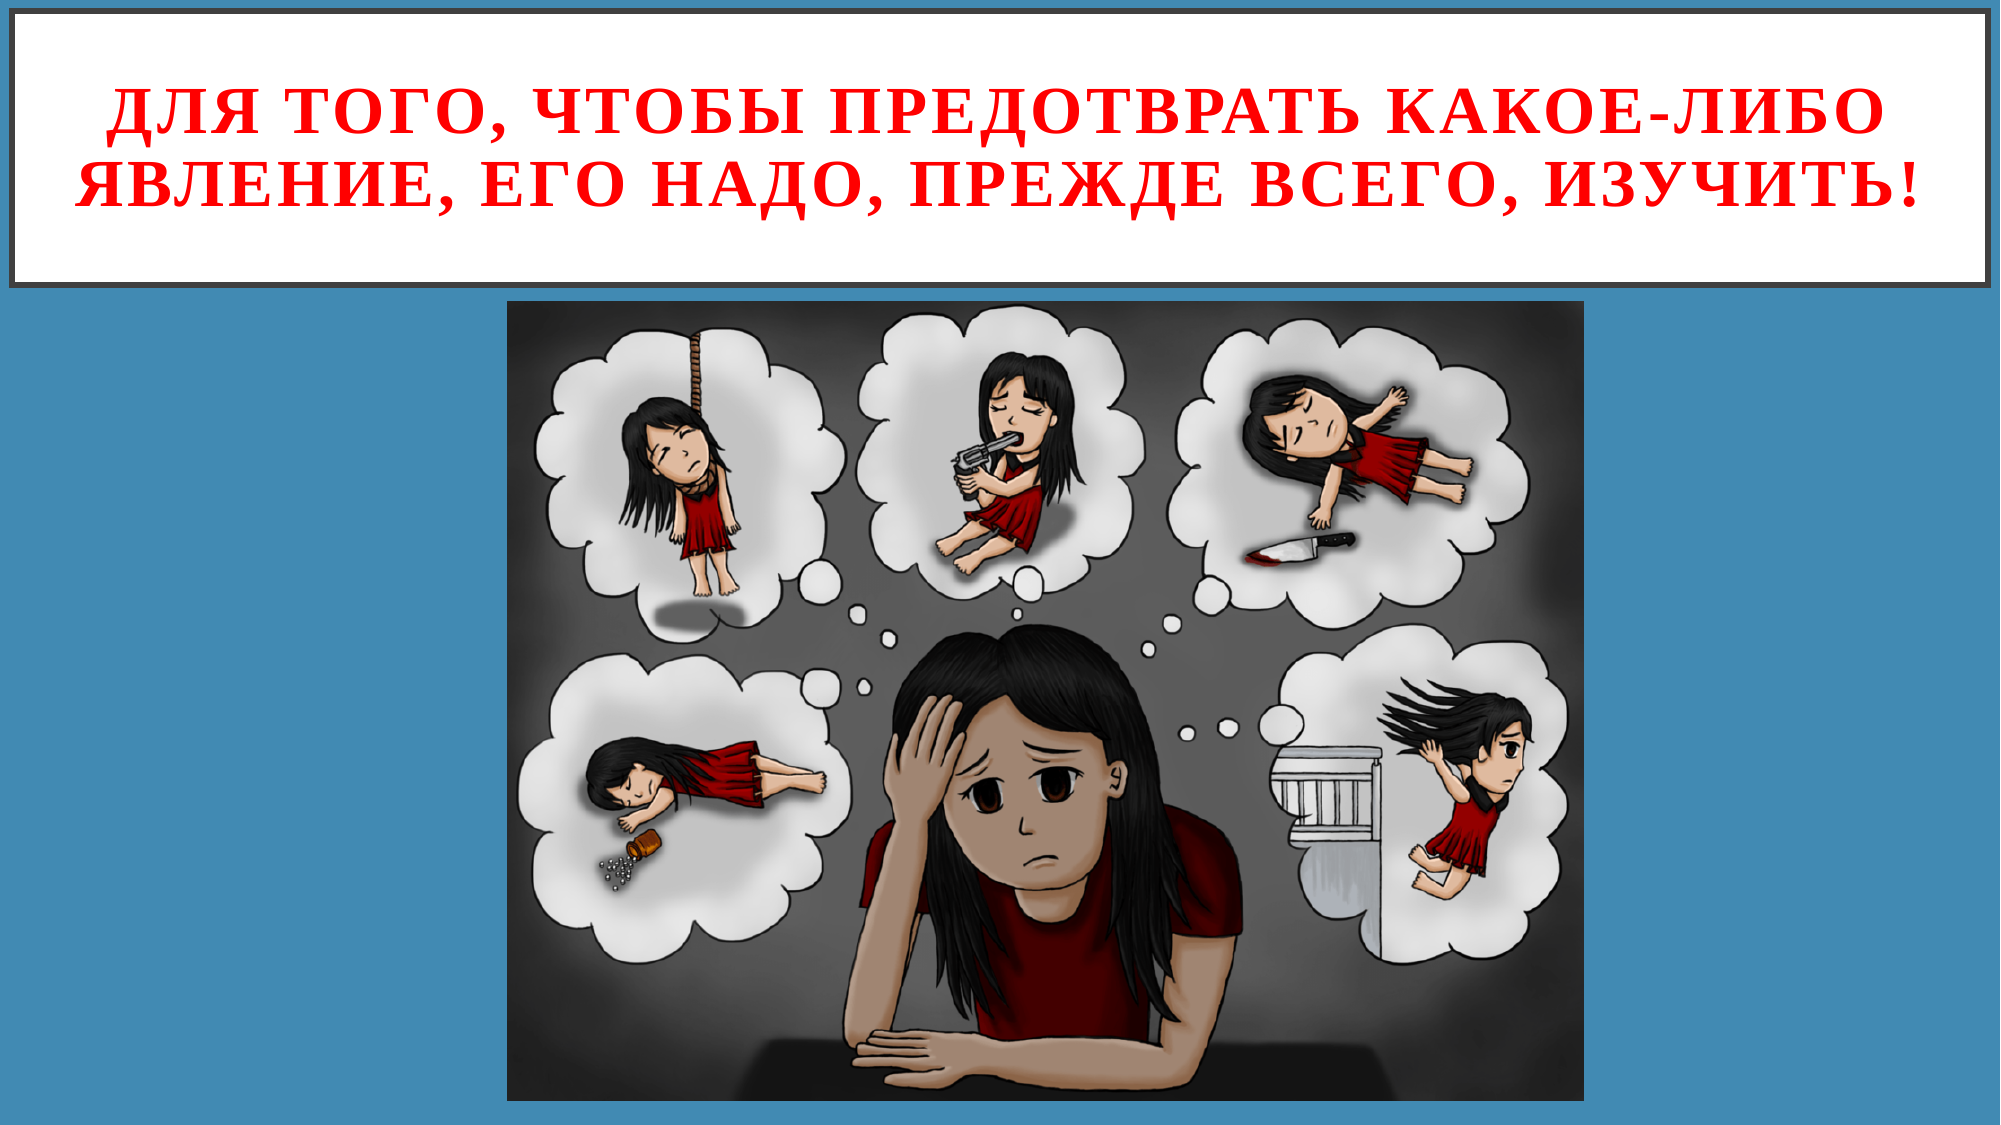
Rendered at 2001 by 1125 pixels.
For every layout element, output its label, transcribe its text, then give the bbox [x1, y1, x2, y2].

picture [507, 301, 1584, 1101]
title ДЛЯ ТОГО, ЧТОБЫ ПРЕДОТВРАТЬ КАКОЕ-ЛИБО ЯВЛЕНИЕ, ЕГО НАДО, ПРЕЖДЕ ВСЕГО, ИЗУЧИТЬ! [9, 8, 1991, 288]
